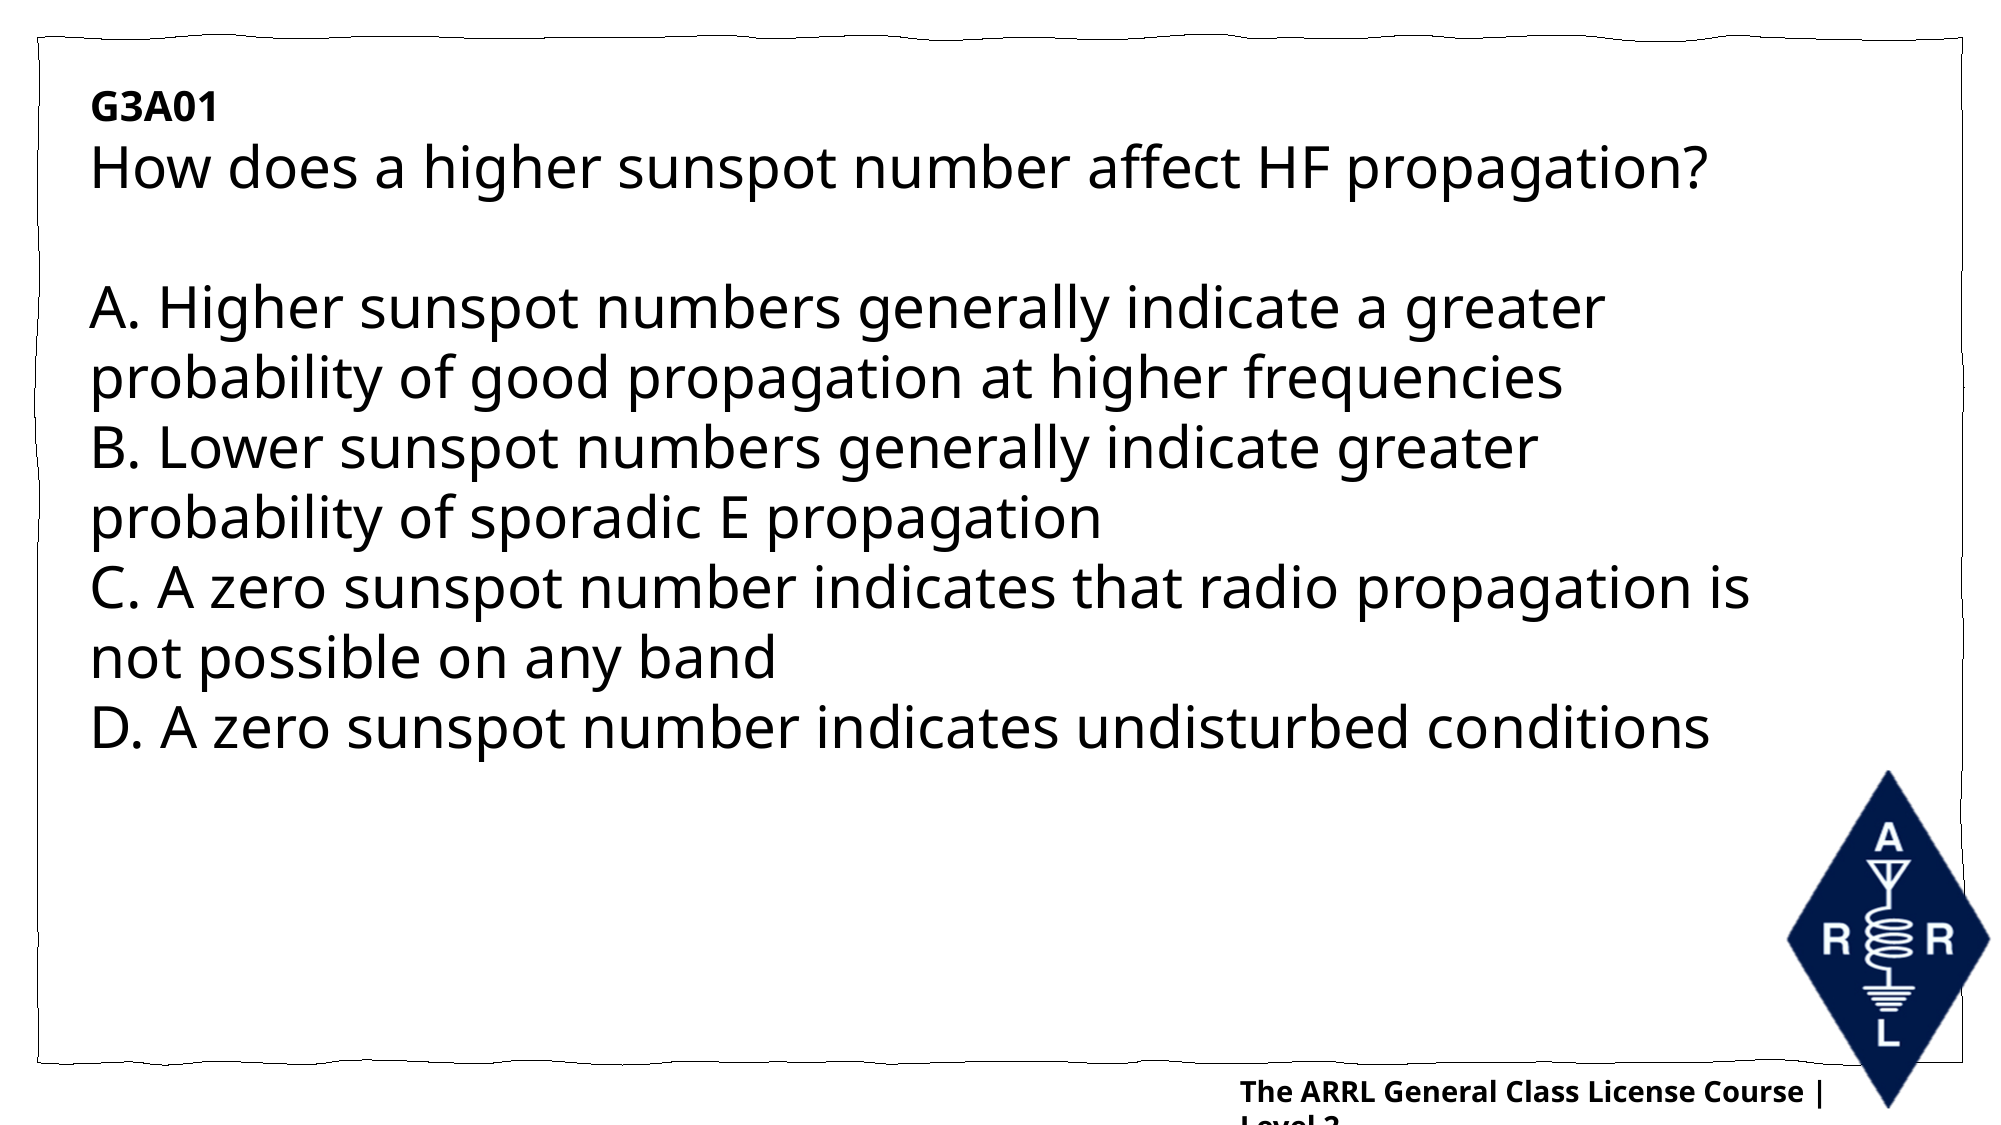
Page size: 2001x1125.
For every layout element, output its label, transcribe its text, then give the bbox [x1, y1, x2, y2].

picture [1773, 752, 1999, 1125]
text_box G3A01 How does a higher sunspot number affect HF propagation? A. Higher sunspot numbers generally indicate a greater probability of good propagation at higher frequencies B. Lower sunspot numbers generally indicate greater probability of sporadic E propagation C. A zero sunspot number indicates that radio propagation is not possible on any band D. A zero sunspot number indicates undisturbed conditions [75, 72, 1850, 768]
